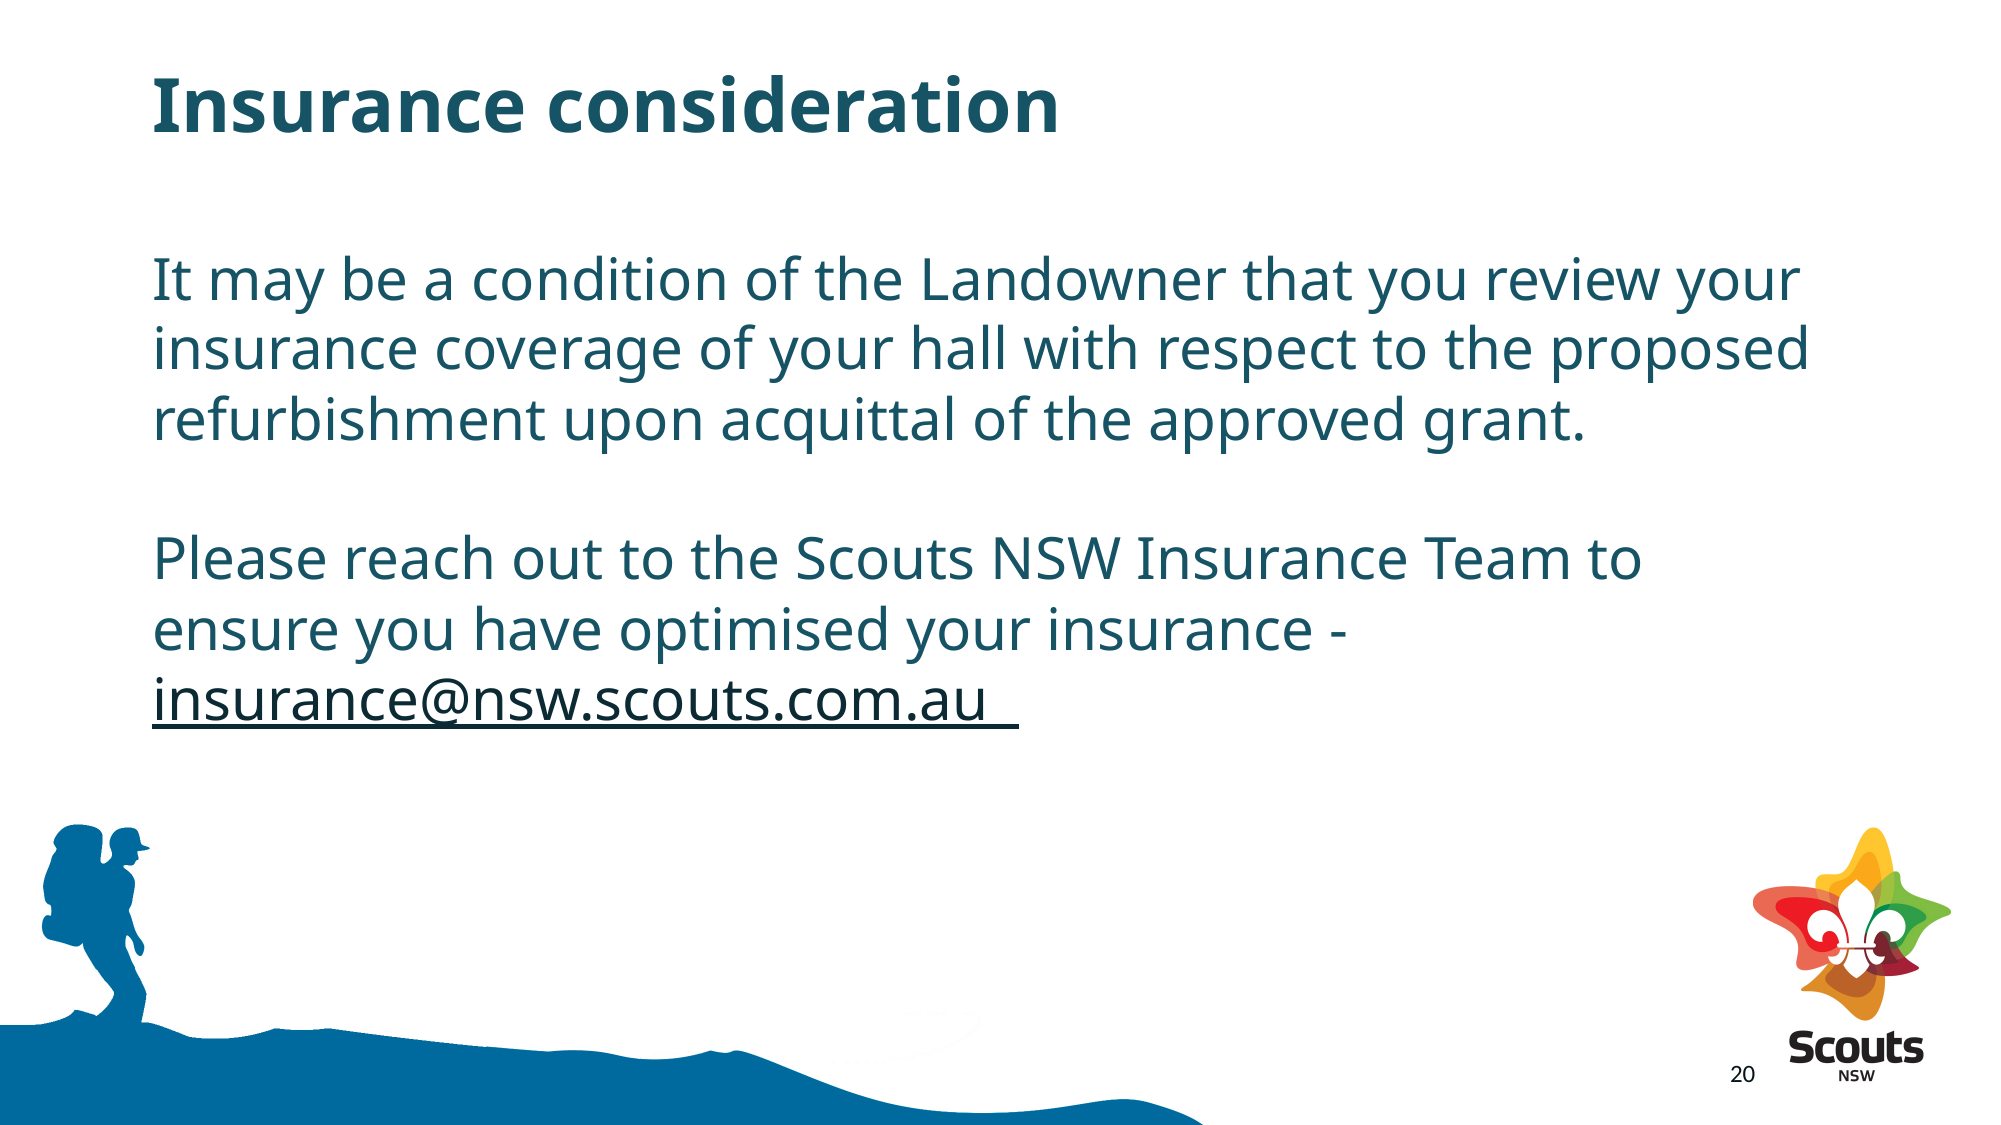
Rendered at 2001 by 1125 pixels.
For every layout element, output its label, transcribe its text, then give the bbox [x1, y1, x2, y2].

slide_number 20 [1320, 1042, 1771, 1103]
text_box It may be a condition of the Landowner that you review your insurance coverage of your hall with respect to the proposed refurbishment upon acquittal of the approved grant. Please reach out to the Scouts NSW Insurance Team to ensure you have optimised your insurance - insurance@nsw.scouts.com.au [137, 234, 1863, 749]
picture [0, 0, 2001, 1125]
title Insurance consideration [137, 0, 1863, 218]
